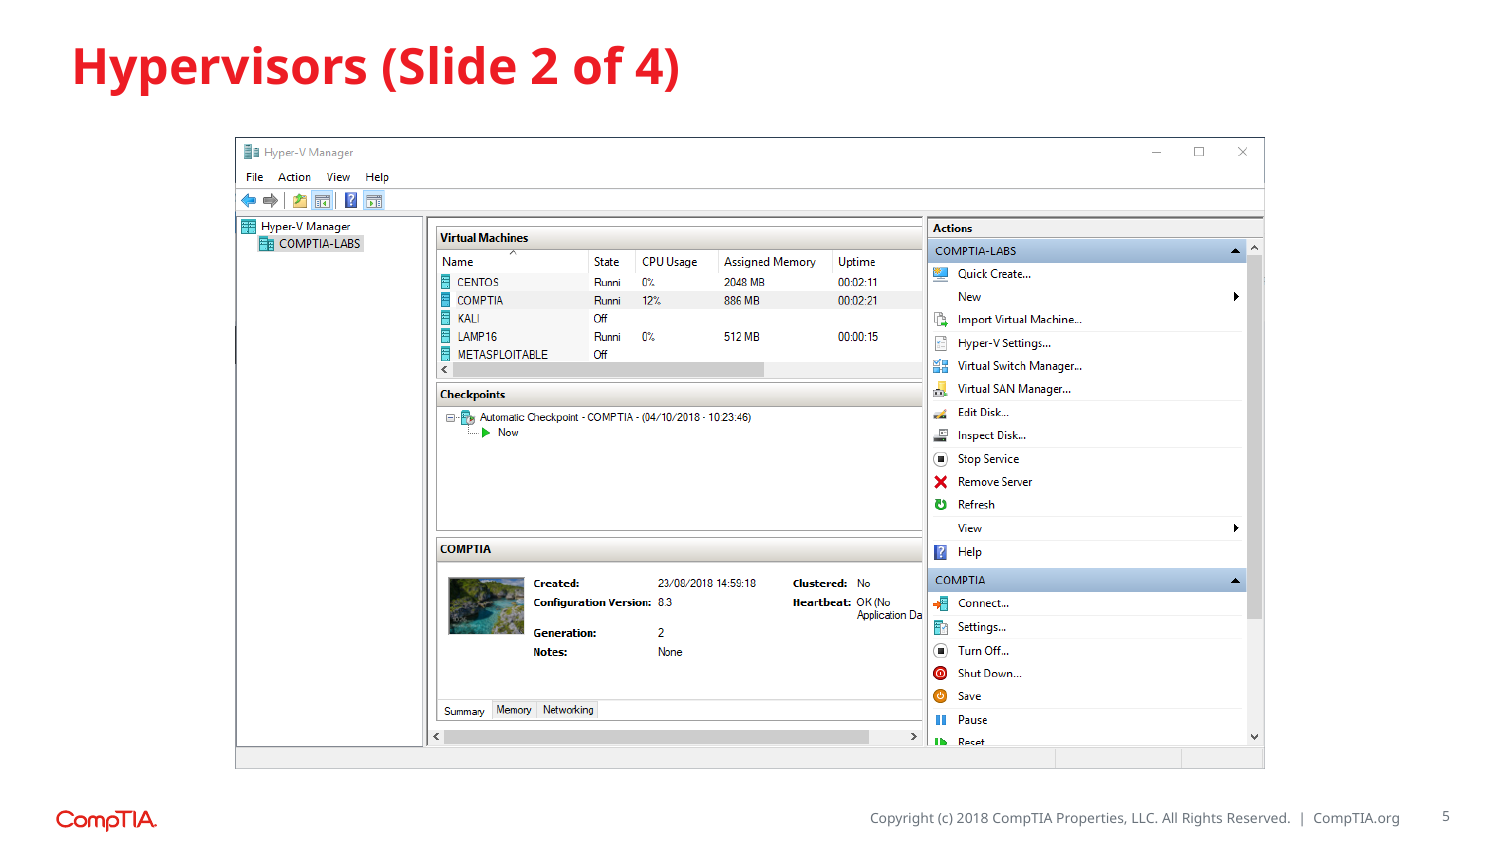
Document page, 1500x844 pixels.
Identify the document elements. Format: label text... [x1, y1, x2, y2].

title Hypervisors (Slide 2 of 4) [56, 12, 1444, 117]
slide_number 5 [1407, 800, 1450, 835]
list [235, 137, 1265, 770]
